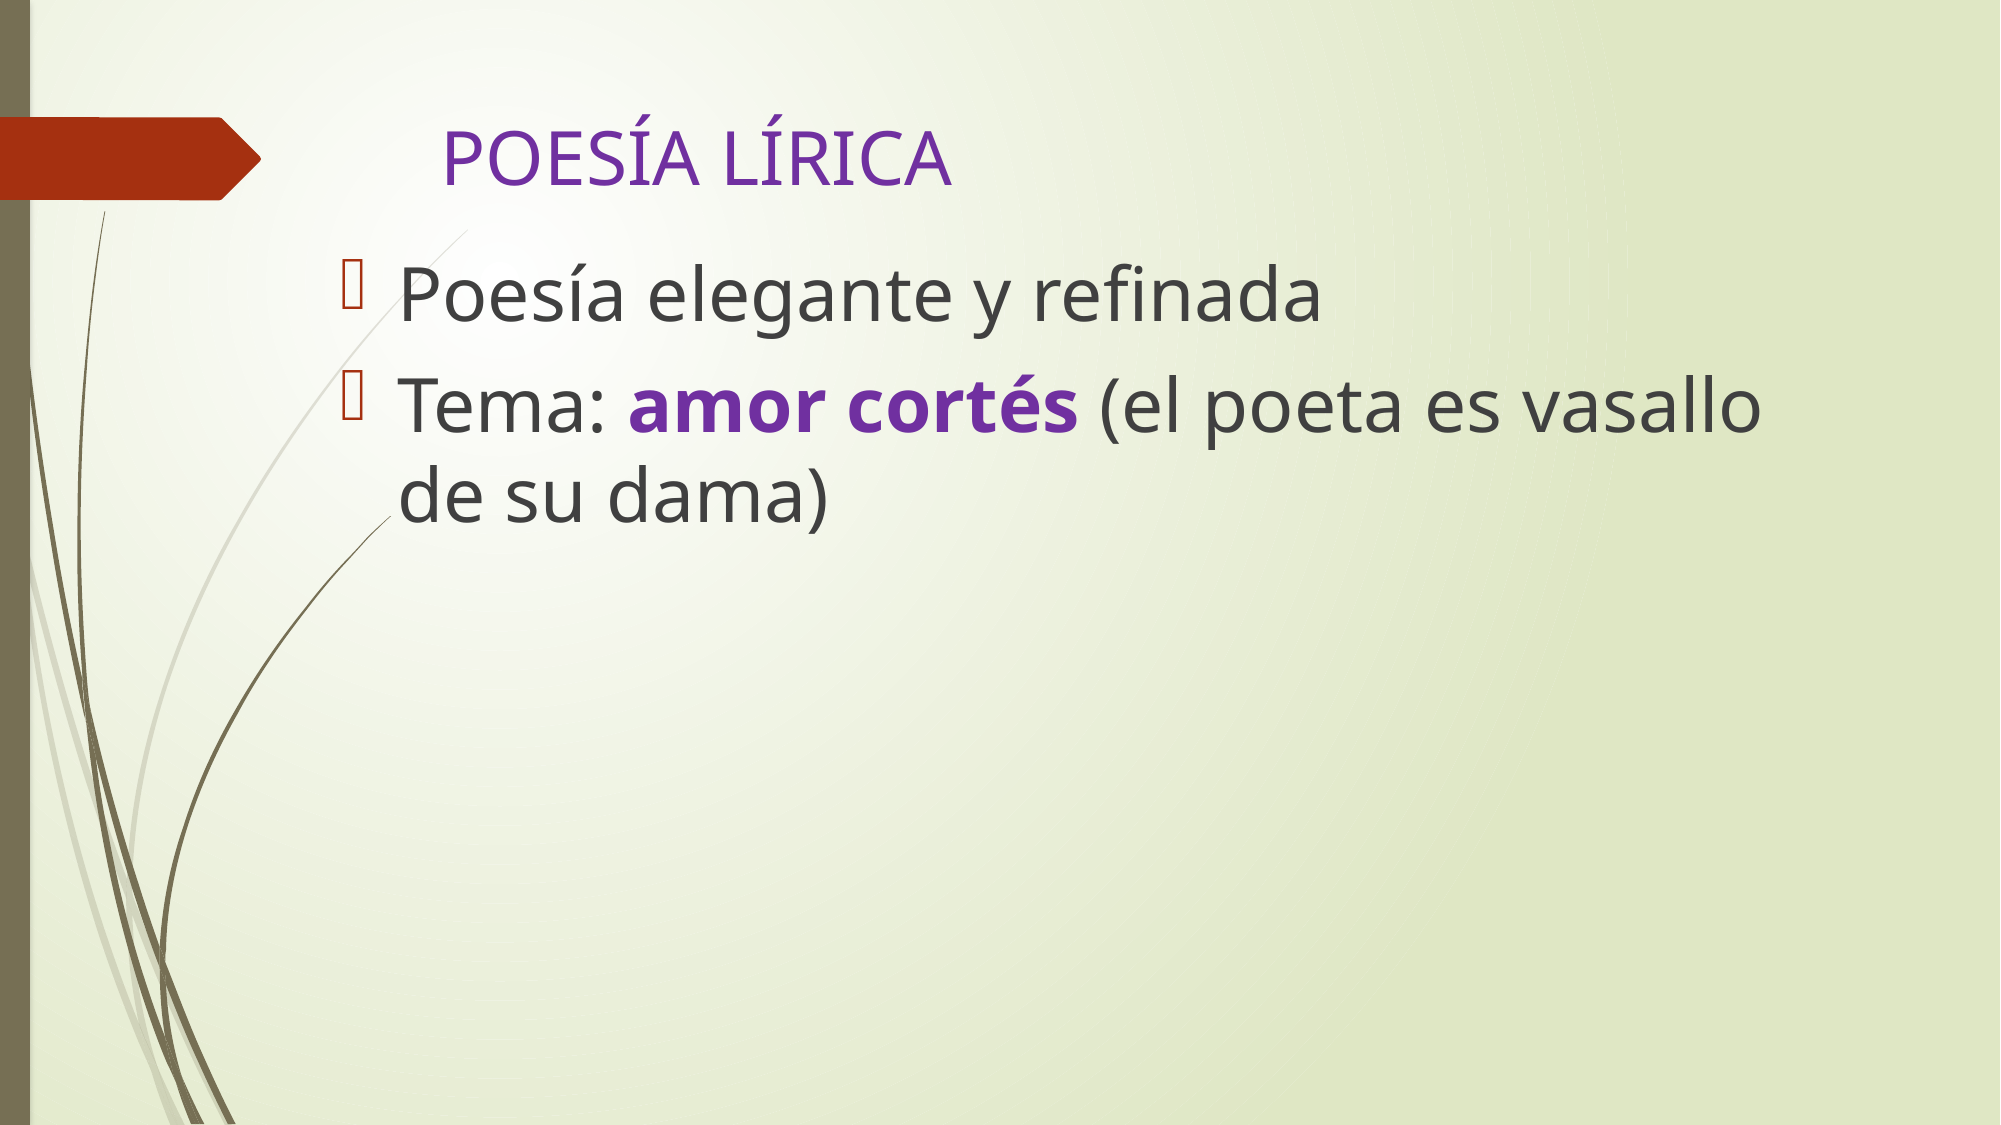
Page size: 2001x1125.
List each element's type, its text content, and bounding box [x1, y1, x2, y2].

list Poesía elegante y refinada Tema: amor cortés (el poeta es vasallo de su dama) [325, 239, 1888, 970]
title POESÍA LÍRICA [425, 102, 1888, 239]
